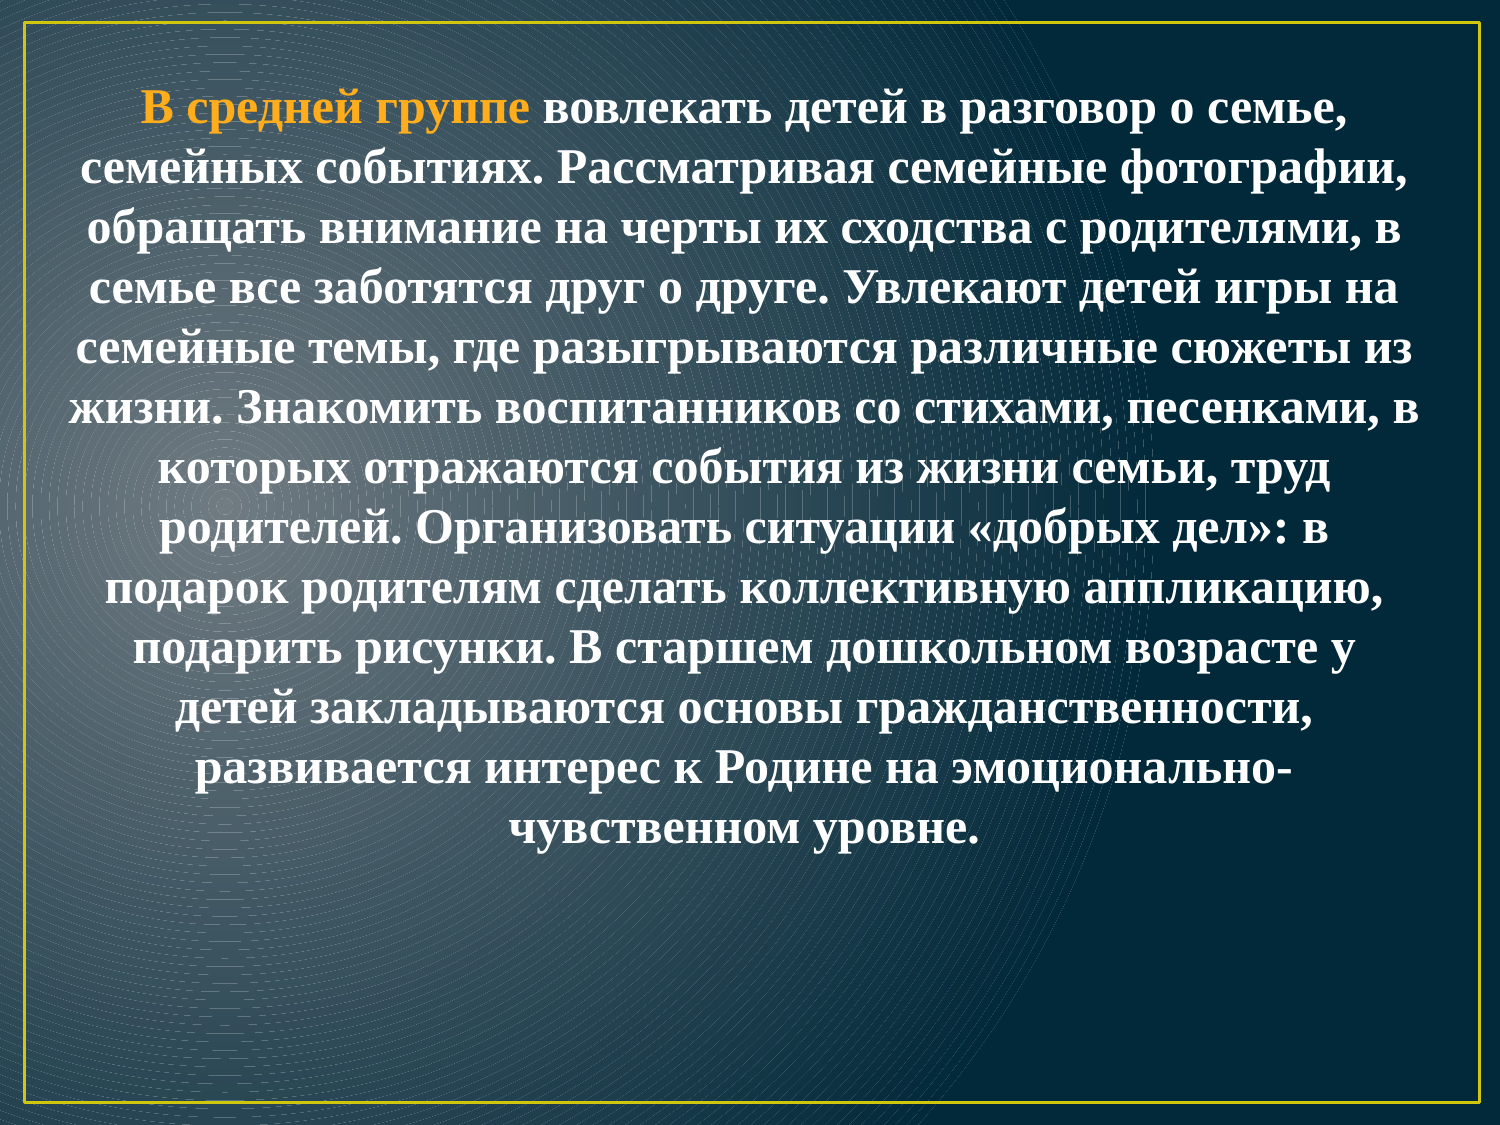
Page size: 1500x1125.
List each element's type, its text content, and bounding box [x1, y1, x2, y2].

text_box В средней группе вовлекать детей в разговор о семье, семейных событиях. Рассматривая семейные фотографии, обращать внимание на черты их сходства с родителями, в семье все заботятся друг о друге. Увлекают детей игры на семейные темы, где разыгрываются различные сюжеты из жизни. Знакомить воспитанников со стихами, песенками, в которых отражаются события из жизни семьи, труд родителей. Организовать ситуации «добрых дел»: в подарок родителям сделать коллективную аппликацию, подарить рисунки. В старшем дошкольном возрасте у детей закладываются основы гражданственности, развивается интерес к Родине на эмоционально-чувственном уровне. [53, 66, 1436, 862]
